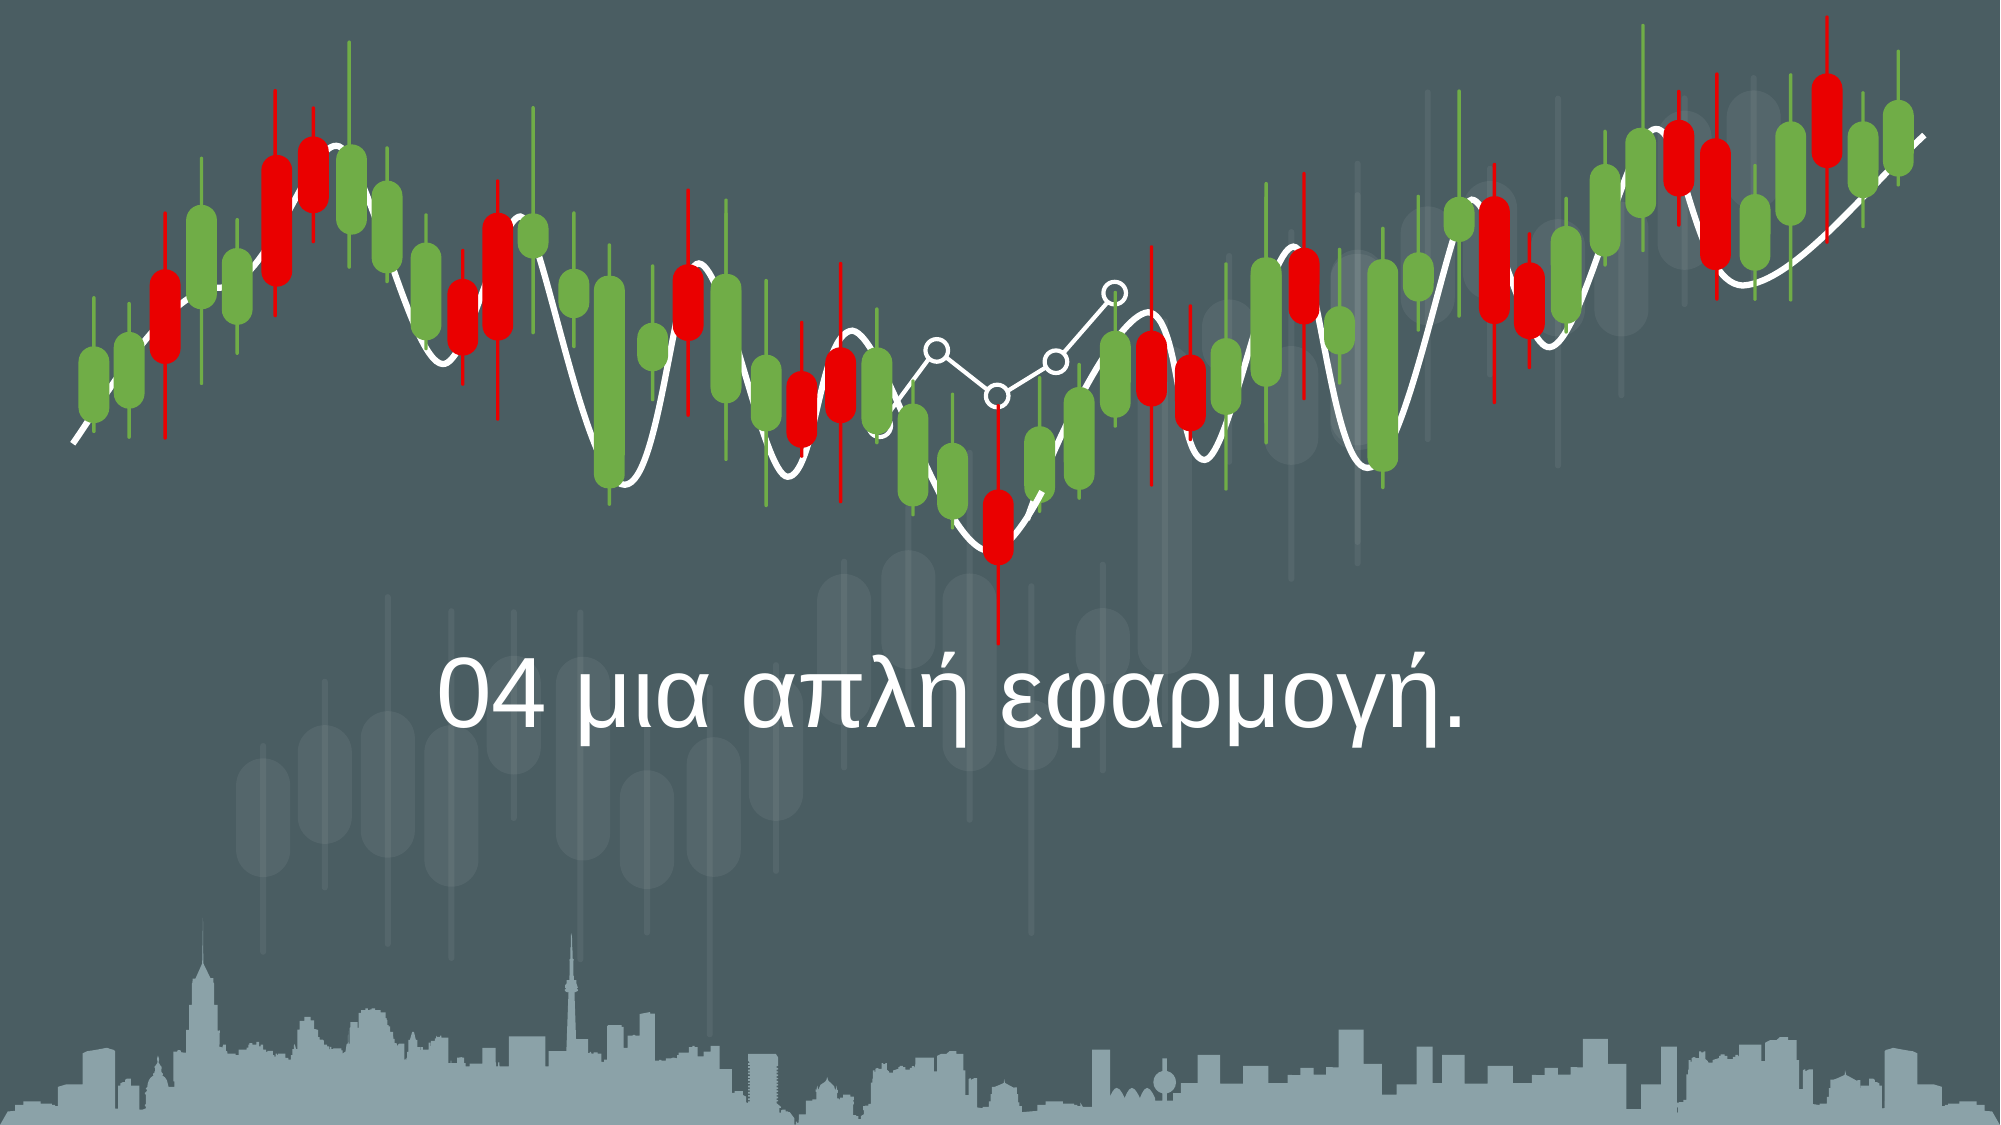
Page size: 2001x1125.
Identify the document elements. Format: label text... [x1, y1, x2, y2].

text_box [72, 15, 1925, 646]
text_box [0, 917, 2000, 1125]
text_box 04 μια απλή εφαρμογή. [421, 646, 1579, 755]
